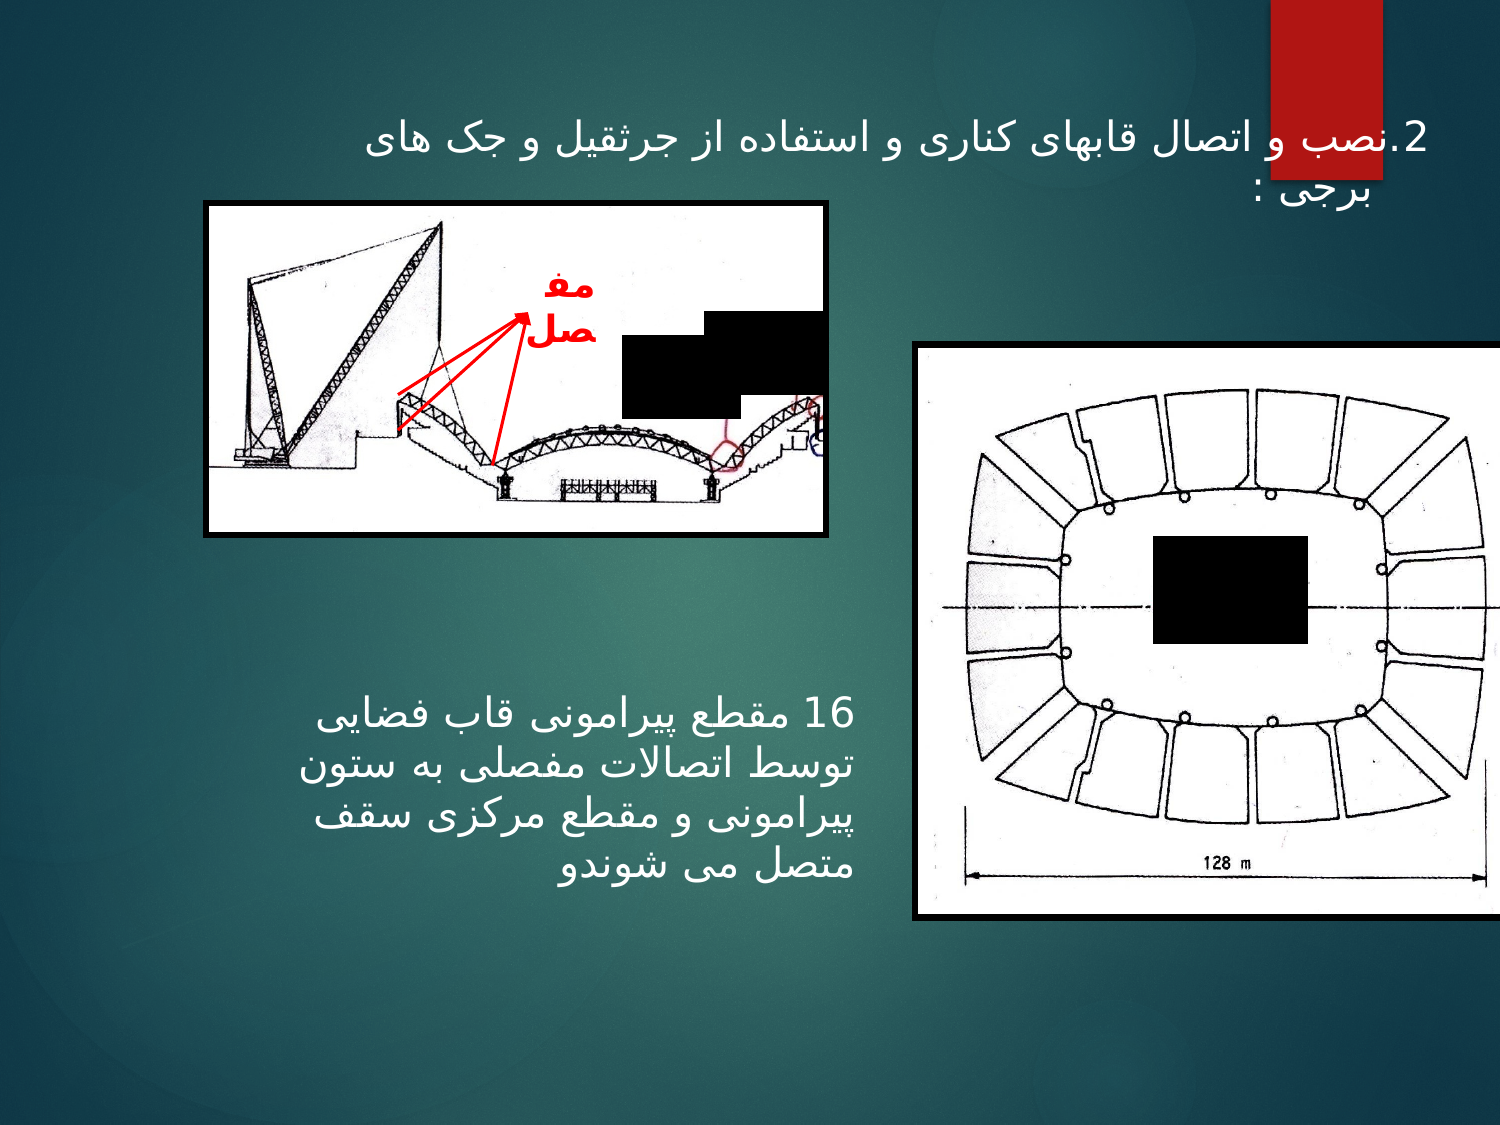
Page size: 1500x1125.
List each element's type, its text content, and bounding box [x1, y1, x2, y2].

list 2.نصب و اتصال قابهای کناری و استفاده از جرثقیل و جک های برجی : [343, 101, 1445, 791]
picture [208, 205, 824, 533]
picture [917, 347, 1500, 915]
text_box 16 مقطع پیرامونی قاب فضایی توسط اتصالات مفصلی به ستون پیرامونی و مقطع مرکزی سقف متصل می شوندو [220, 678, 871, 894]
